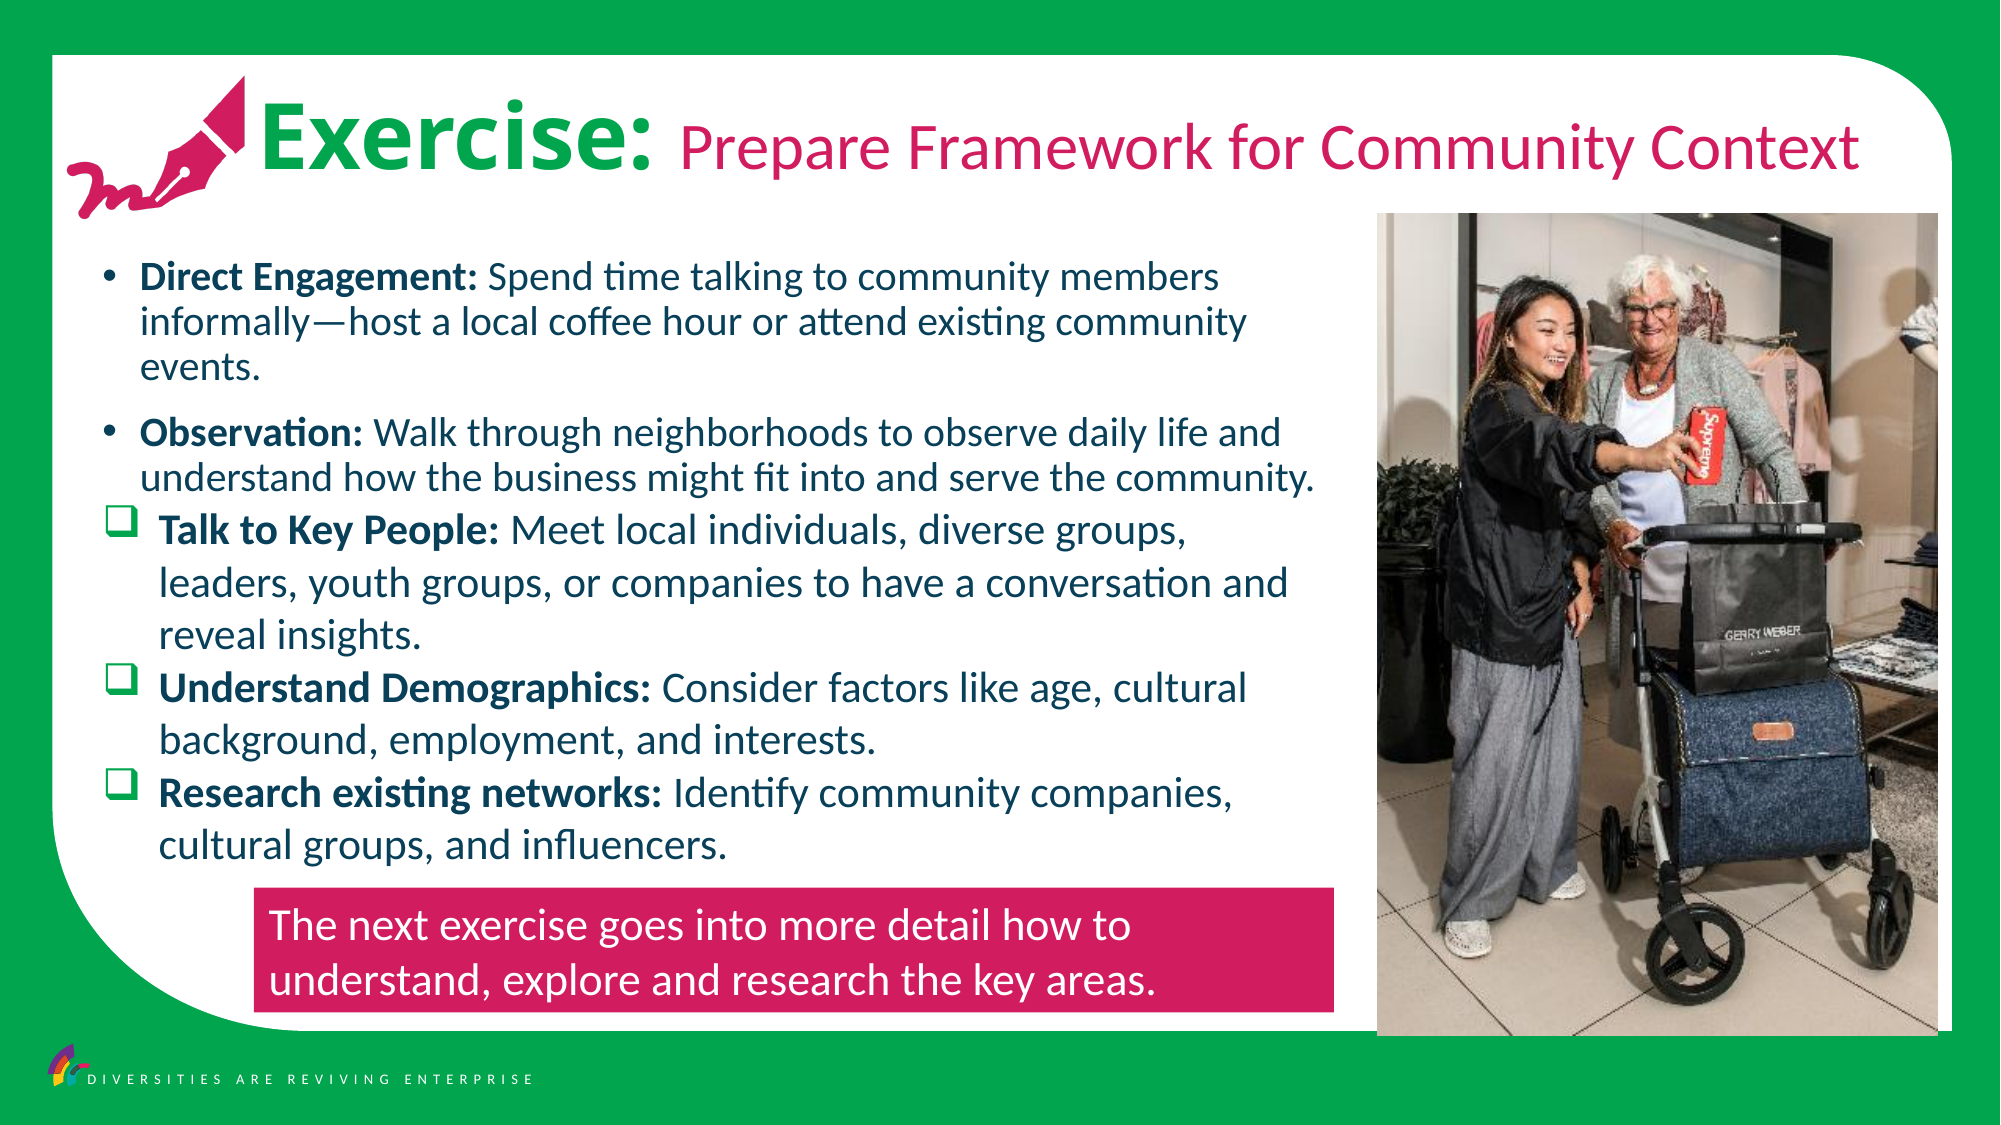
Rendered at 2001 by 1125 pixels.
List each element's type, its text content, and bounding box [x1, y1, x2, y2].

list Direct Engagement: Spend time talking to community members informally—host a local coffee hour or attend existing community events. Observation: Walk through neighborhoods to observe daily life and understand how the business might fit into and serve the community. Talk to Key People: Meet local individuals, diverse groups, leaders, youth groups, or companies to have a conversation and reveal insights. Understand Demographics: Consider factors like age, cultural background, employment, and interests. Research existing networks: Identify community companies, cultural groups, and influencers. [87, 215, 1334, 806]
text_box The next exercise goes into more detail how to understand, explore and research the key areas. [253, 887, 1334, 1013]
picture [63, 56, 248, 242]
picture [1377, 213, 1938, 1036]
list Exercise: Prepare Framework for Community Context [248, 83, 1981, 215]
